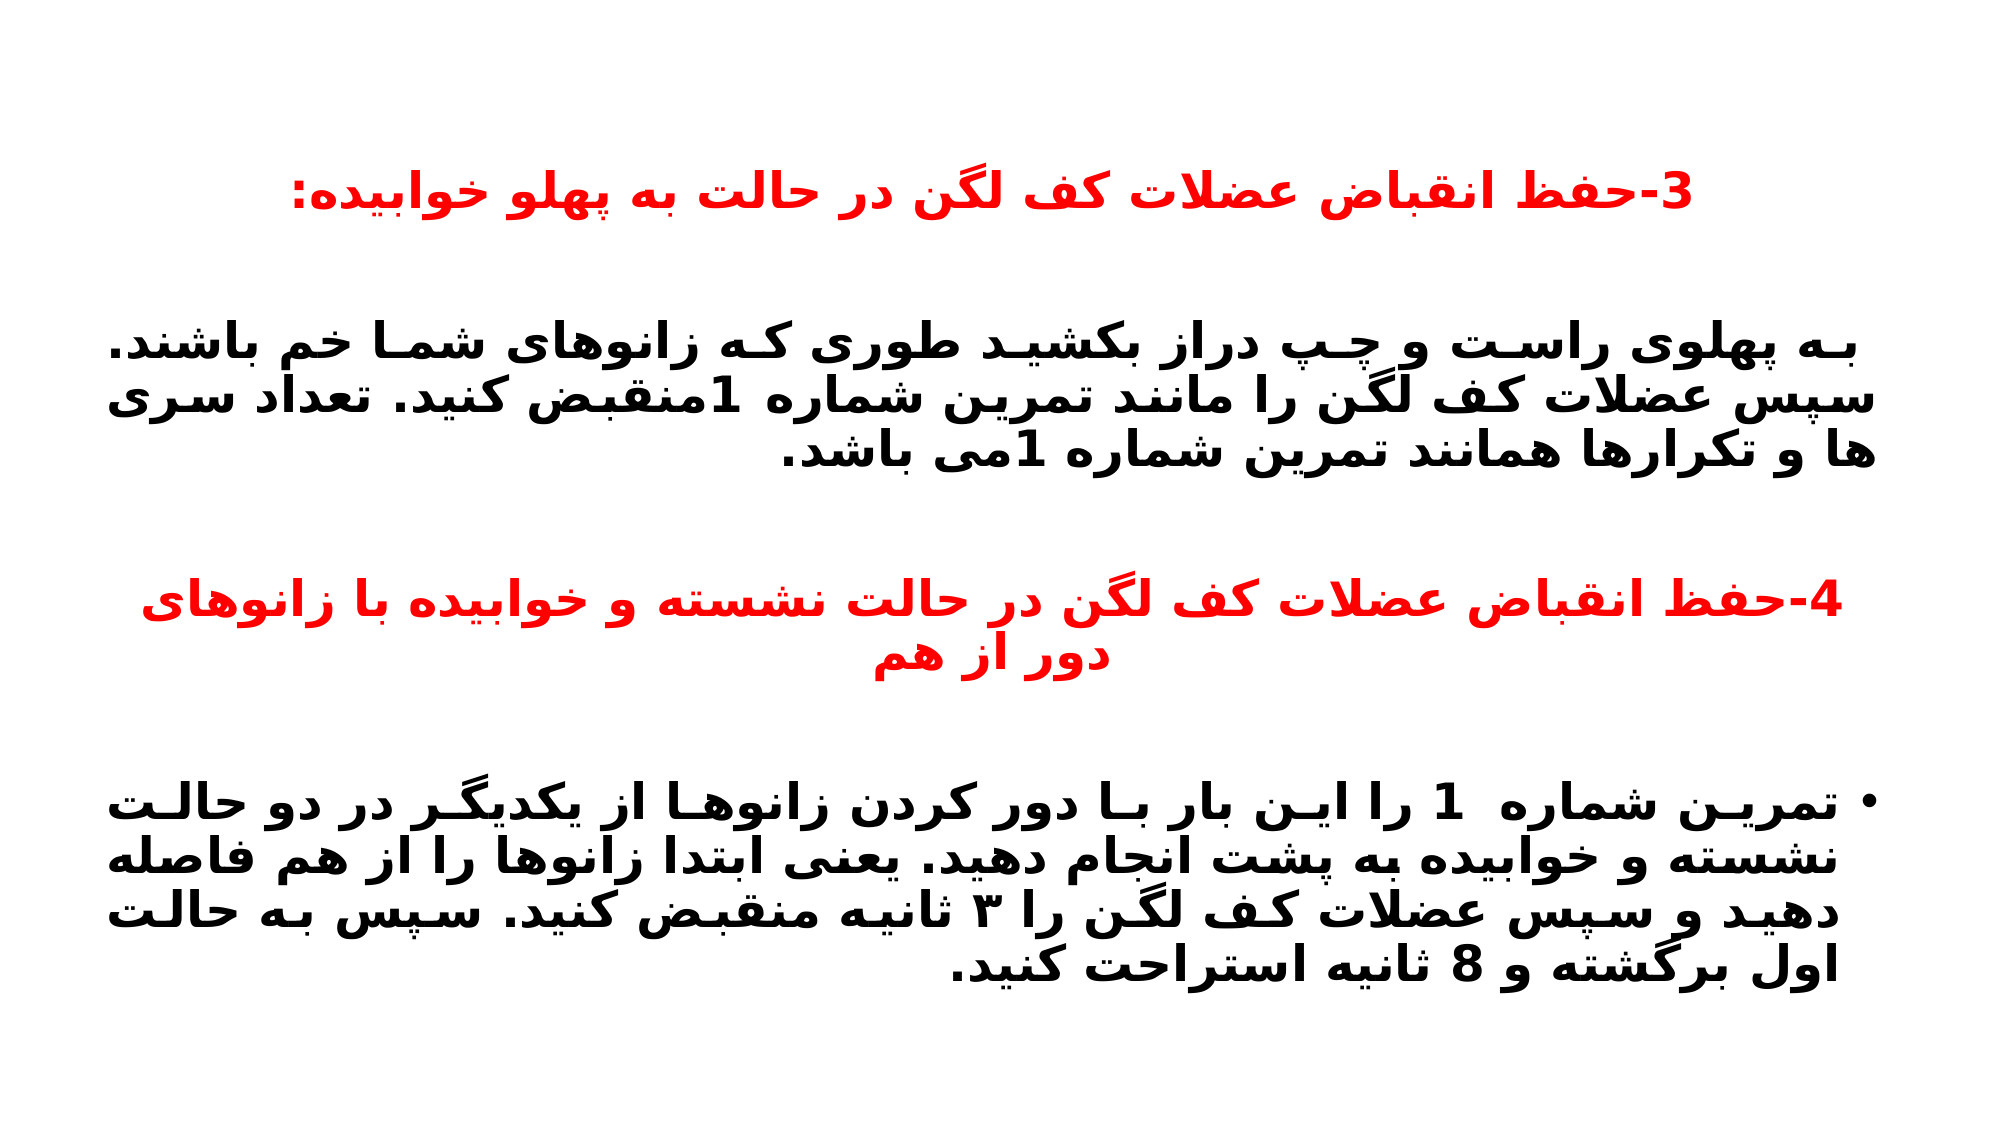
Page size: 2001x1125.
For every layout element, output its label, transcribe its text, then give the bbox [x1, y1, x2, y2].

list 3-حفظ انقباض عضلات کف لگن در حالت به پهلو خوابیده: به پهلوی راست و چپ دراز بکشید طوری که زانوهای شما خم باشند. سپس عضلات کف لگن را مانند تمرین شماره 1منقبض کنید. تعداد سری ها و تکرارها همانند تمرین شماره 1می باشد. 4-حفظ انقباض عضلات کف لگن در حالت نشسته و خوابیده با زانوهای دور از هم تمرین شماره 1 را این بار با دور کردن زانوها از یکدیگر در دو حالت نشسته و خوابیده به پشت انجام دهید. یعنی ابتدا زانوها را از هم فاصله دهید و سپس عضلات کف لگن را ۳ ثانیه منقبض کنید. سپس به حالت اول برگشته و 8 ثانیه استراحت کنید. [91, 158, 1894, 1014]
